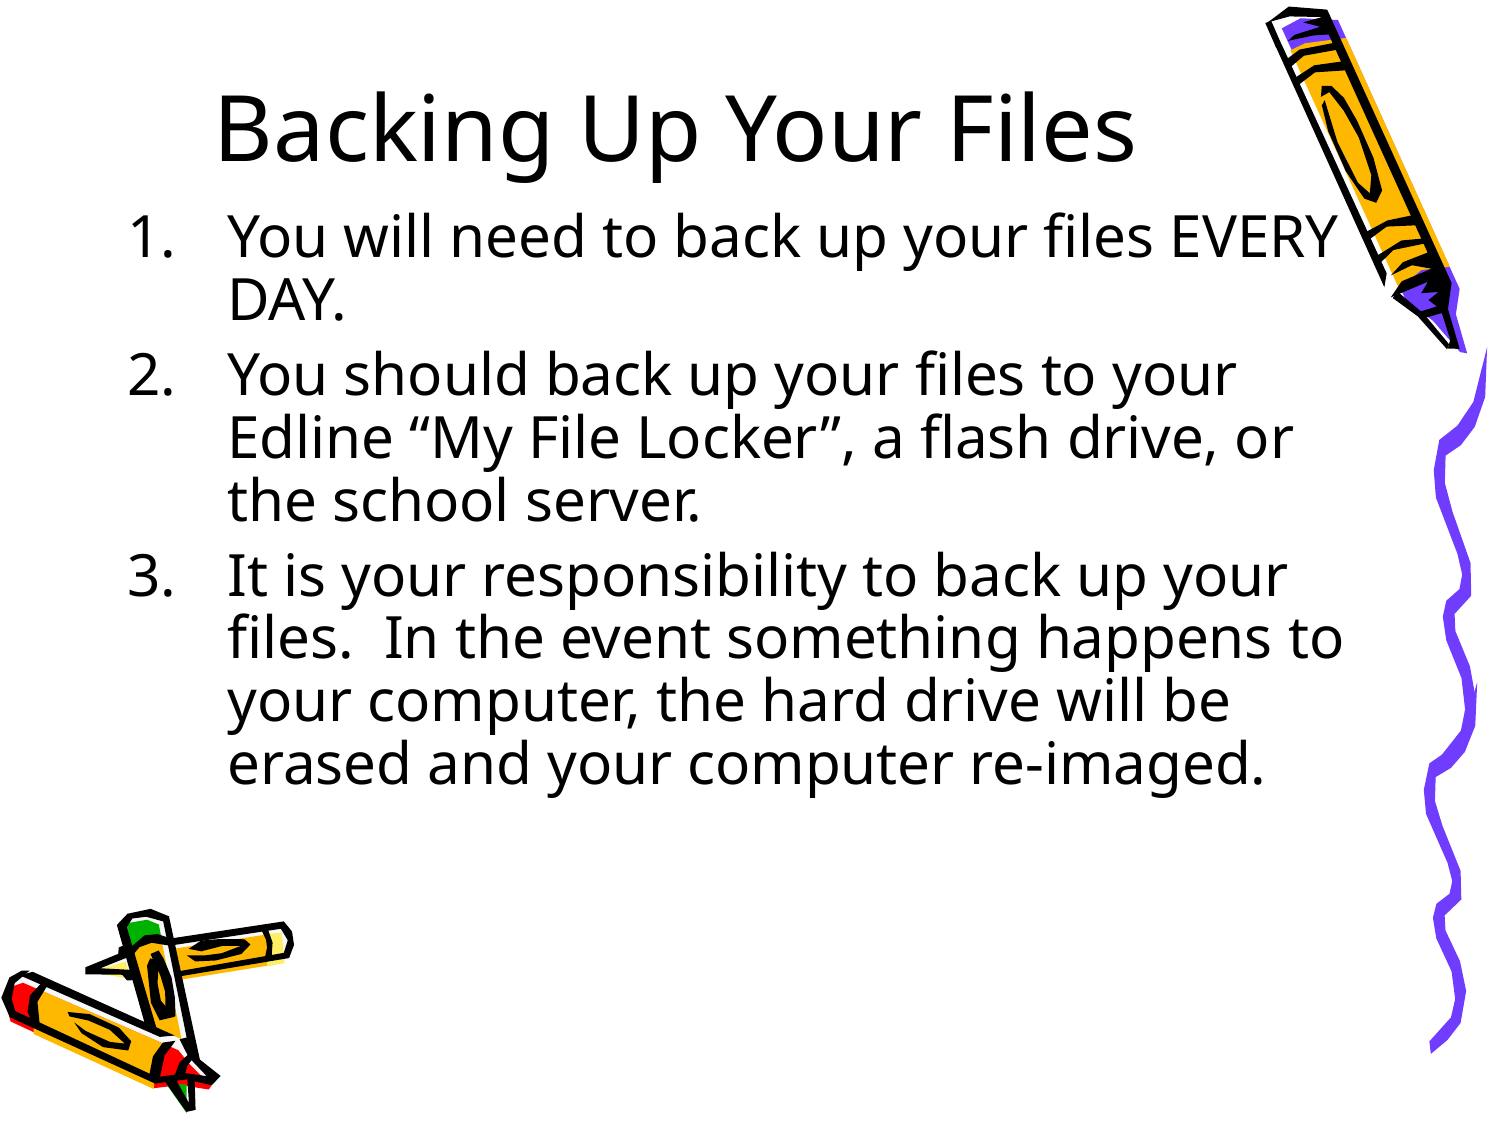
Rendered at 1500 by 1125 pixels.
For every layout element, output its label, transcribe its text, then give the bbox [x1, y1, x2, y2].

list You will need to back up your files EVERY DAY. You should back up your files to your Edline “My File Locker”, a flash drive, or the school server. It is your responsibility to back up your files. In the event something happens to your computer, the hard drive will be erased and your computer re-imaged. [112, 199, 1376, 901]
title Backing Up Your Files [112, 24, 1240, 188]
